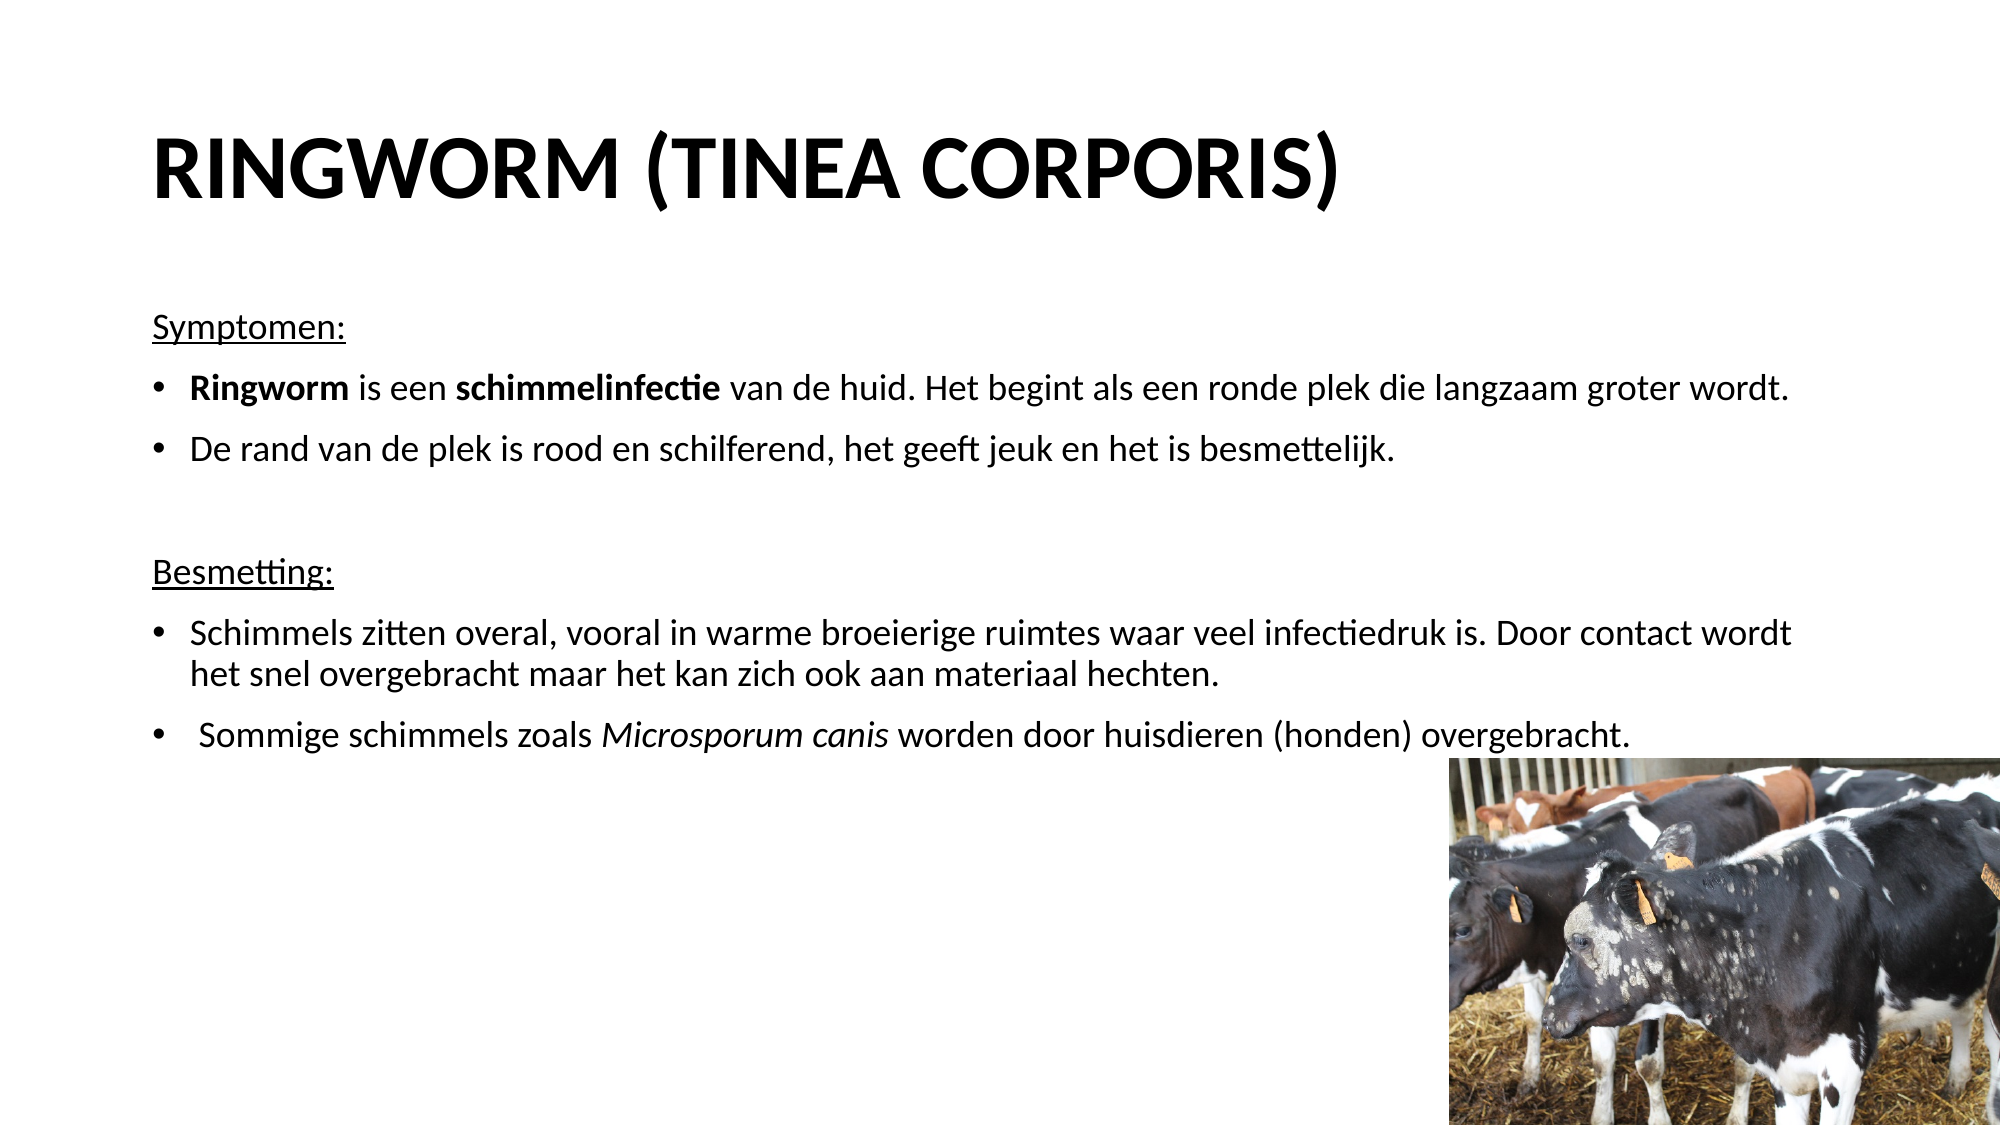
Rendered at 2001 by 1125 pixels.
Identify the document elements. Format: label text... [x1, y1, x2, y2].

list Symptomen: Ringworm is een schimmelinfectie van de huid. Het begint als een ronde plek die langzaam groter wordt. De rand van de plek is rood en schilferend, het geeft jeuk en het is besmettelijk. Besmetting: Schimmels zitten overal, vooral in warme broeierige ruimtes waar veel infectiedruk is. Door contact wordt het snel overgebracht maar het kan zich ook aan materiaal hechten. Sommige schimmels zoals Microsporum canis worden door huisdieren (honden) overgebracht. [137, 299, 1863, 1014]
title RINGWORM (TINEA CORPORIS) [137, 59, 1863, 278]
picture [1449, 758, 2000, 1125]
